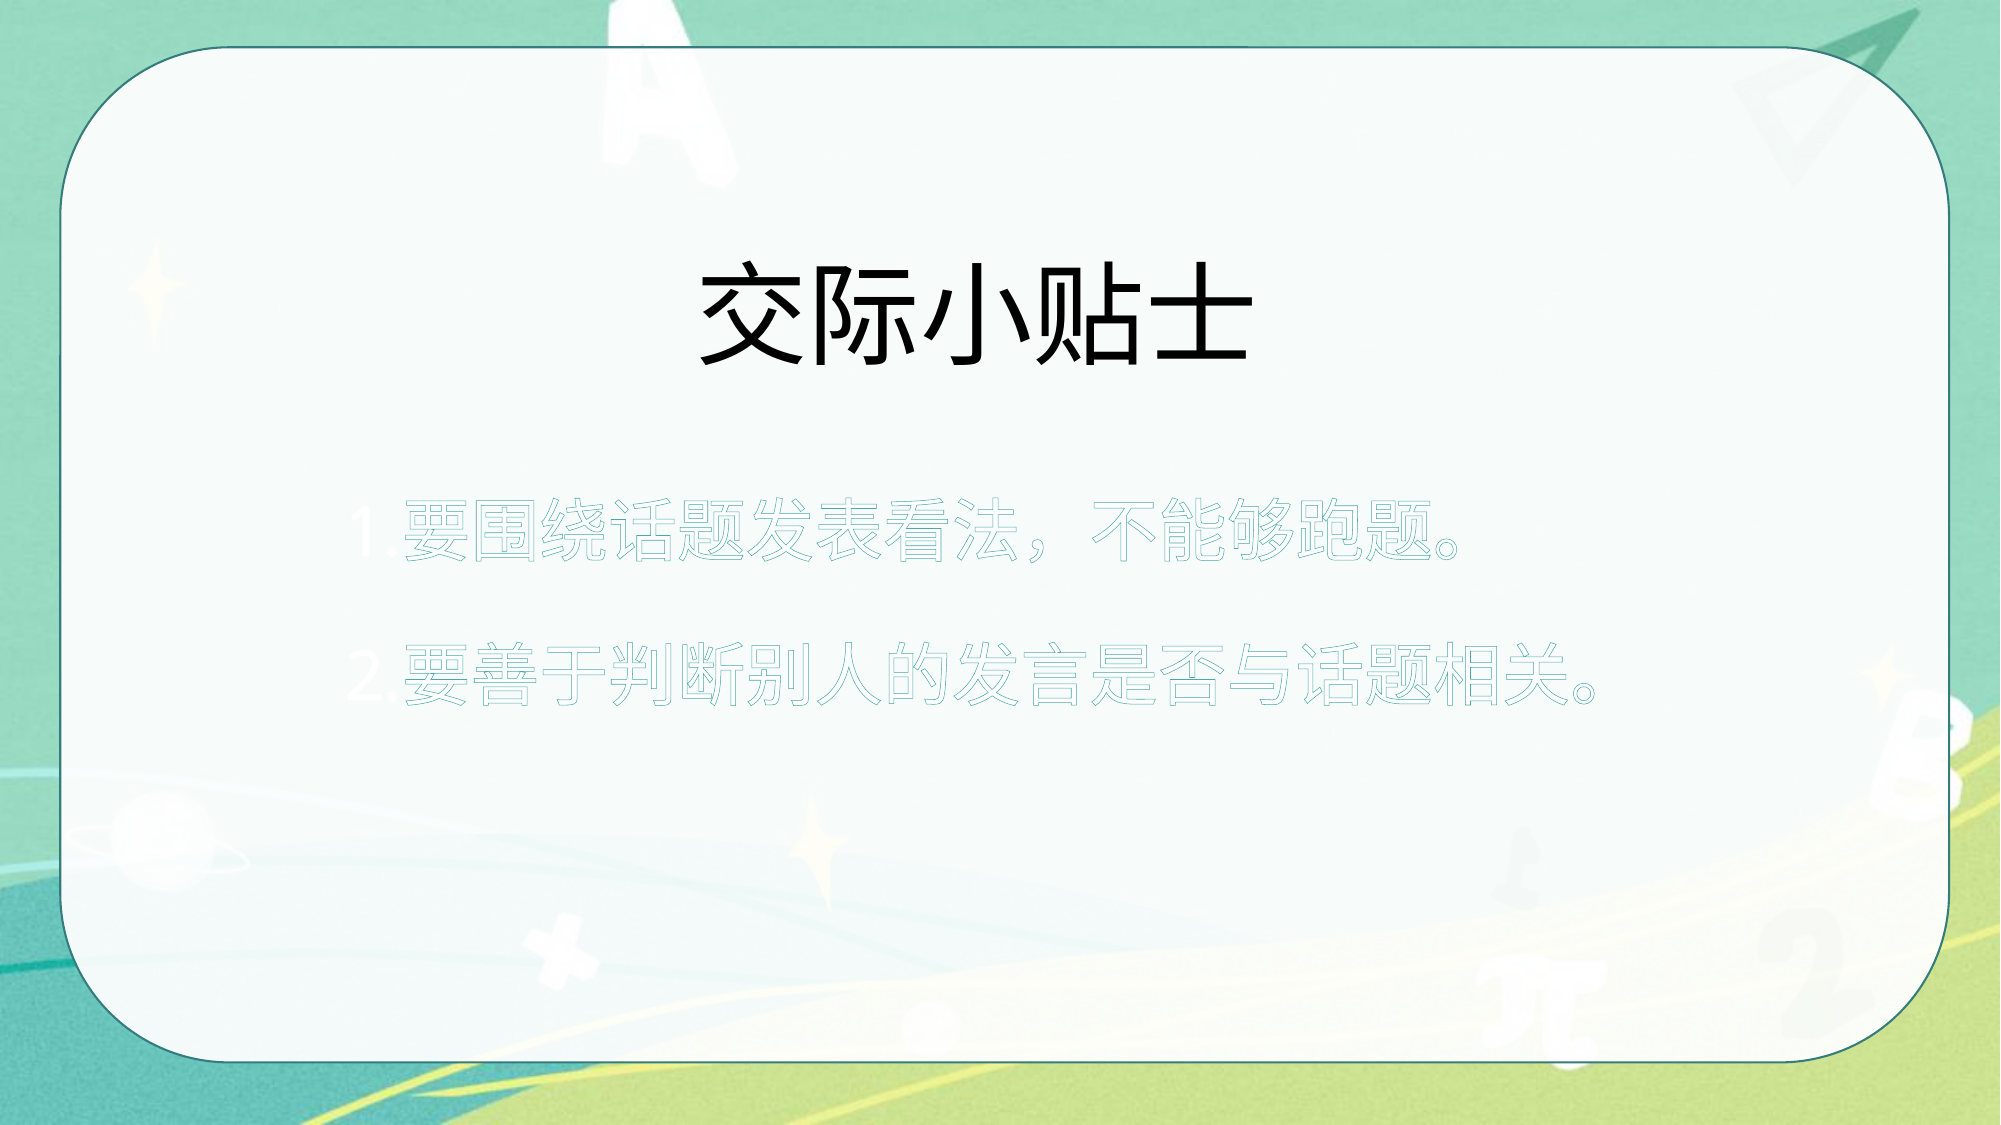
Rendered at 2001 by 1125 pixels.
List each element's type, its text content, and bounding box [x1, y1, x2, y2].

picture [0, 0, 2000, 1125]
list 要围绕话题发表看法，不能够跑题。 要善于判断别人的发言是否与话题相关。 [329, 438, 1624, 974]
title 交际小贴士 [329, 238, 1624, 402]
